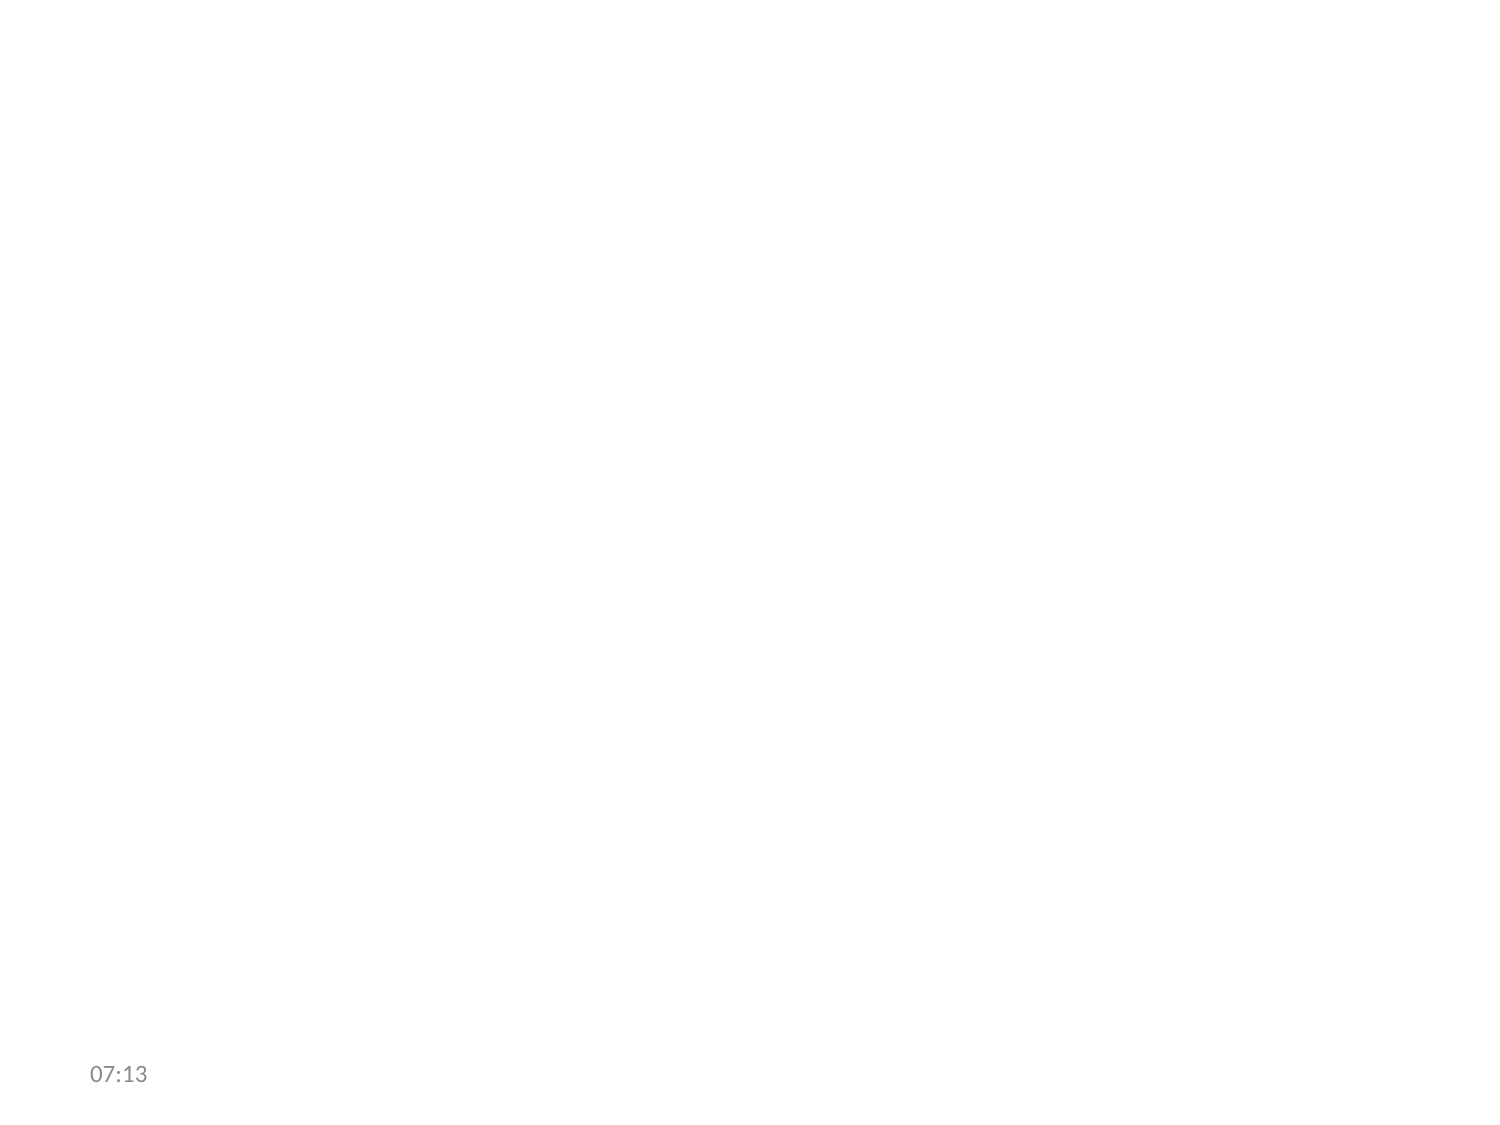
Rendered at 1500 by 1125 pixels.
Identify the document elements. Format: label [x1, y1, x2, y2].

slide_number [75, 1042, 425, 1103]
